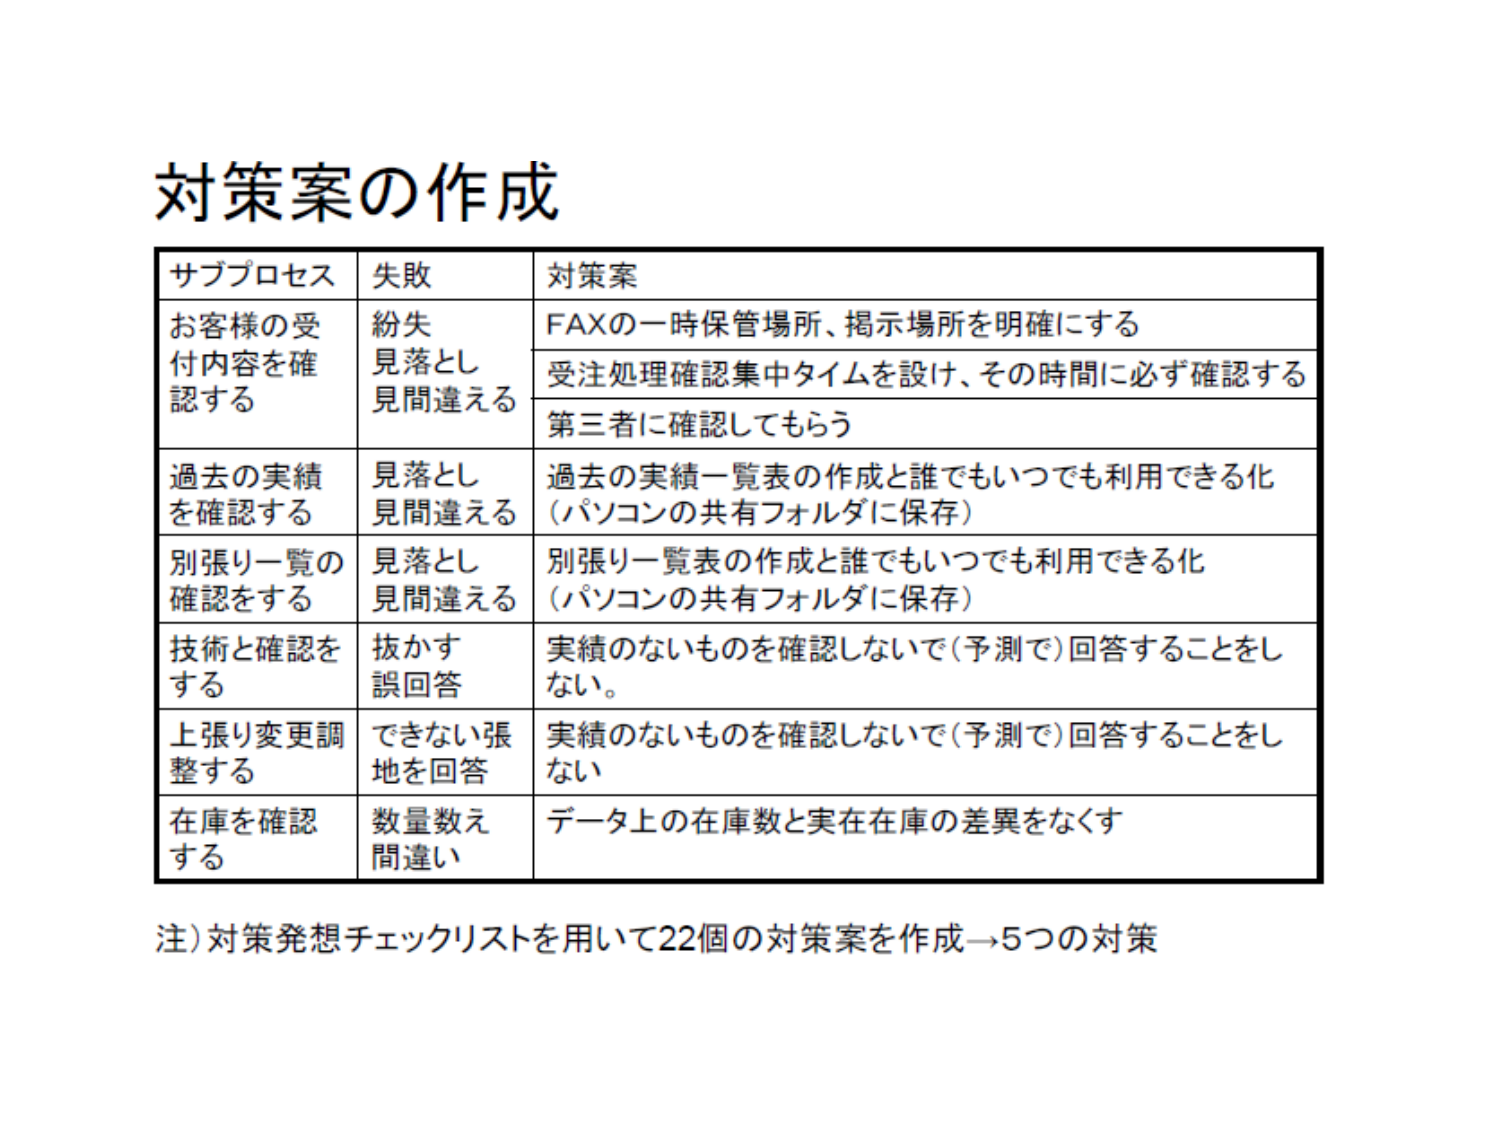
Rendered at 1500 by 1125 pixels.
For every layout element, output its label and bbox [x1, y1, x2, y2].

picture [140, 161, 1344, 967]
